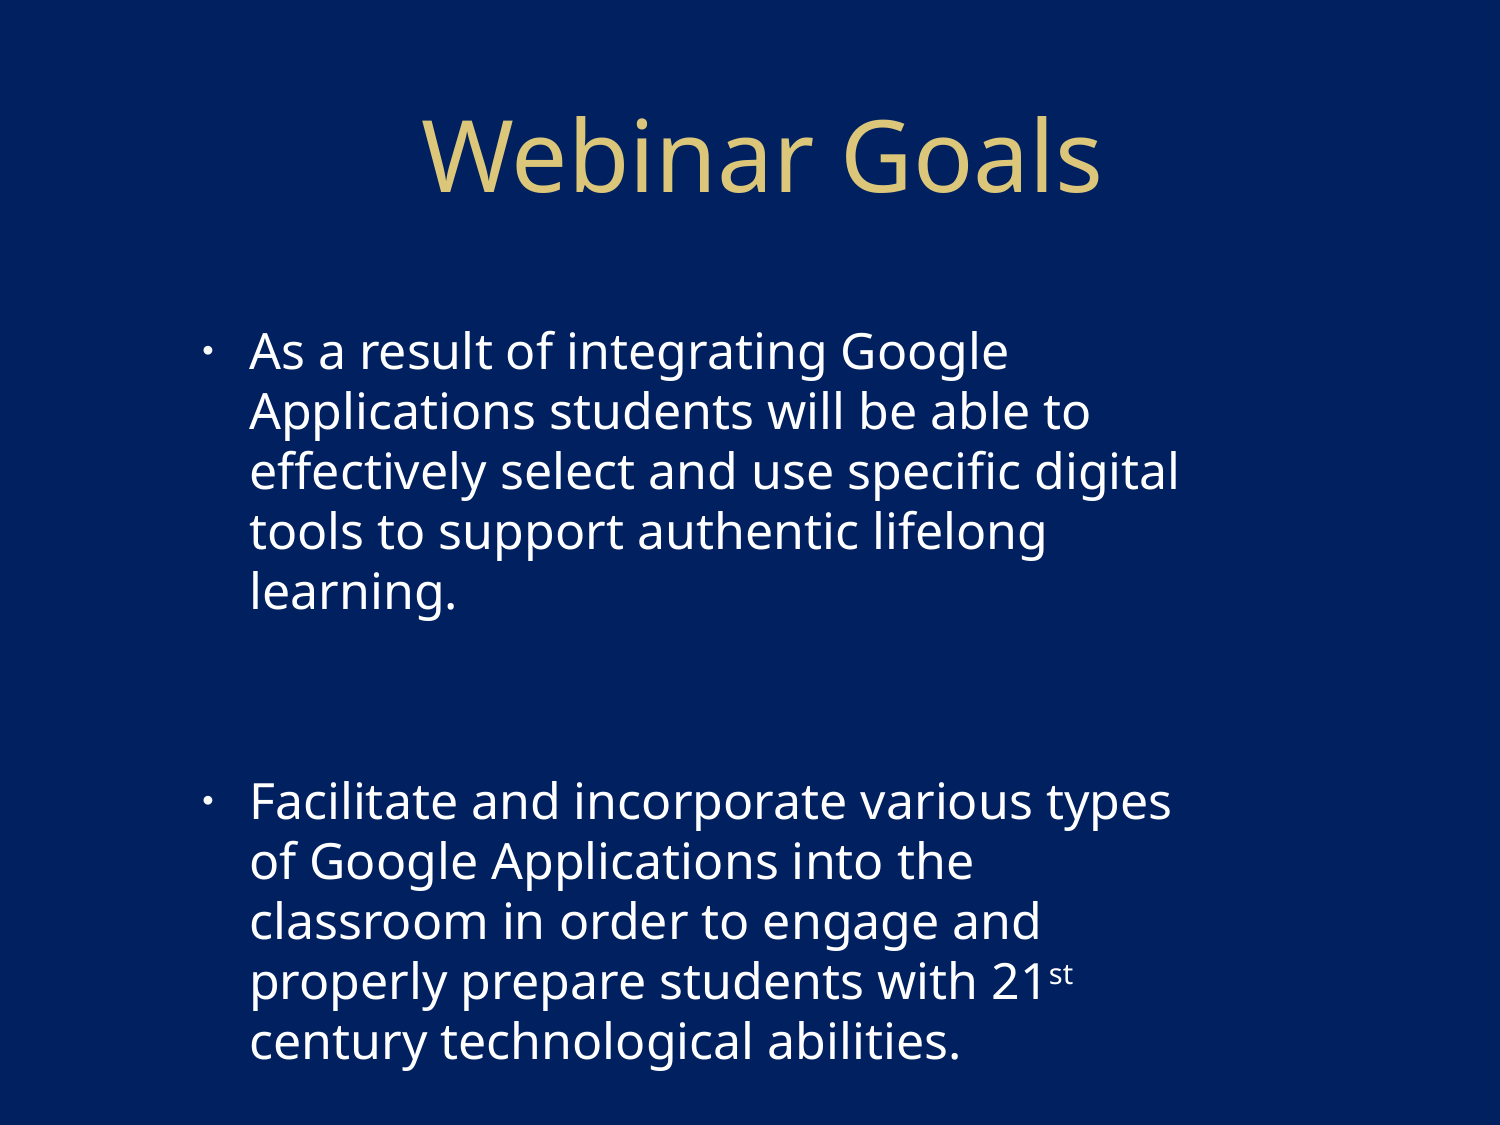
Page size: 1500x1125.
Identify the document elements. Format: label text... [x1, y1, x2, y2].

list As a result of integrating Google Applications students will be able to effectively select and use specific digital tools to support authentic lifelong learning. Facilitate and incorporate various types of Google Applications into the classroom in order to engage and properly prepare students with 21st century technological abilities. [187, 312, 1200, 888]
title Webinar Goals [112, 62, 1413, 213]
